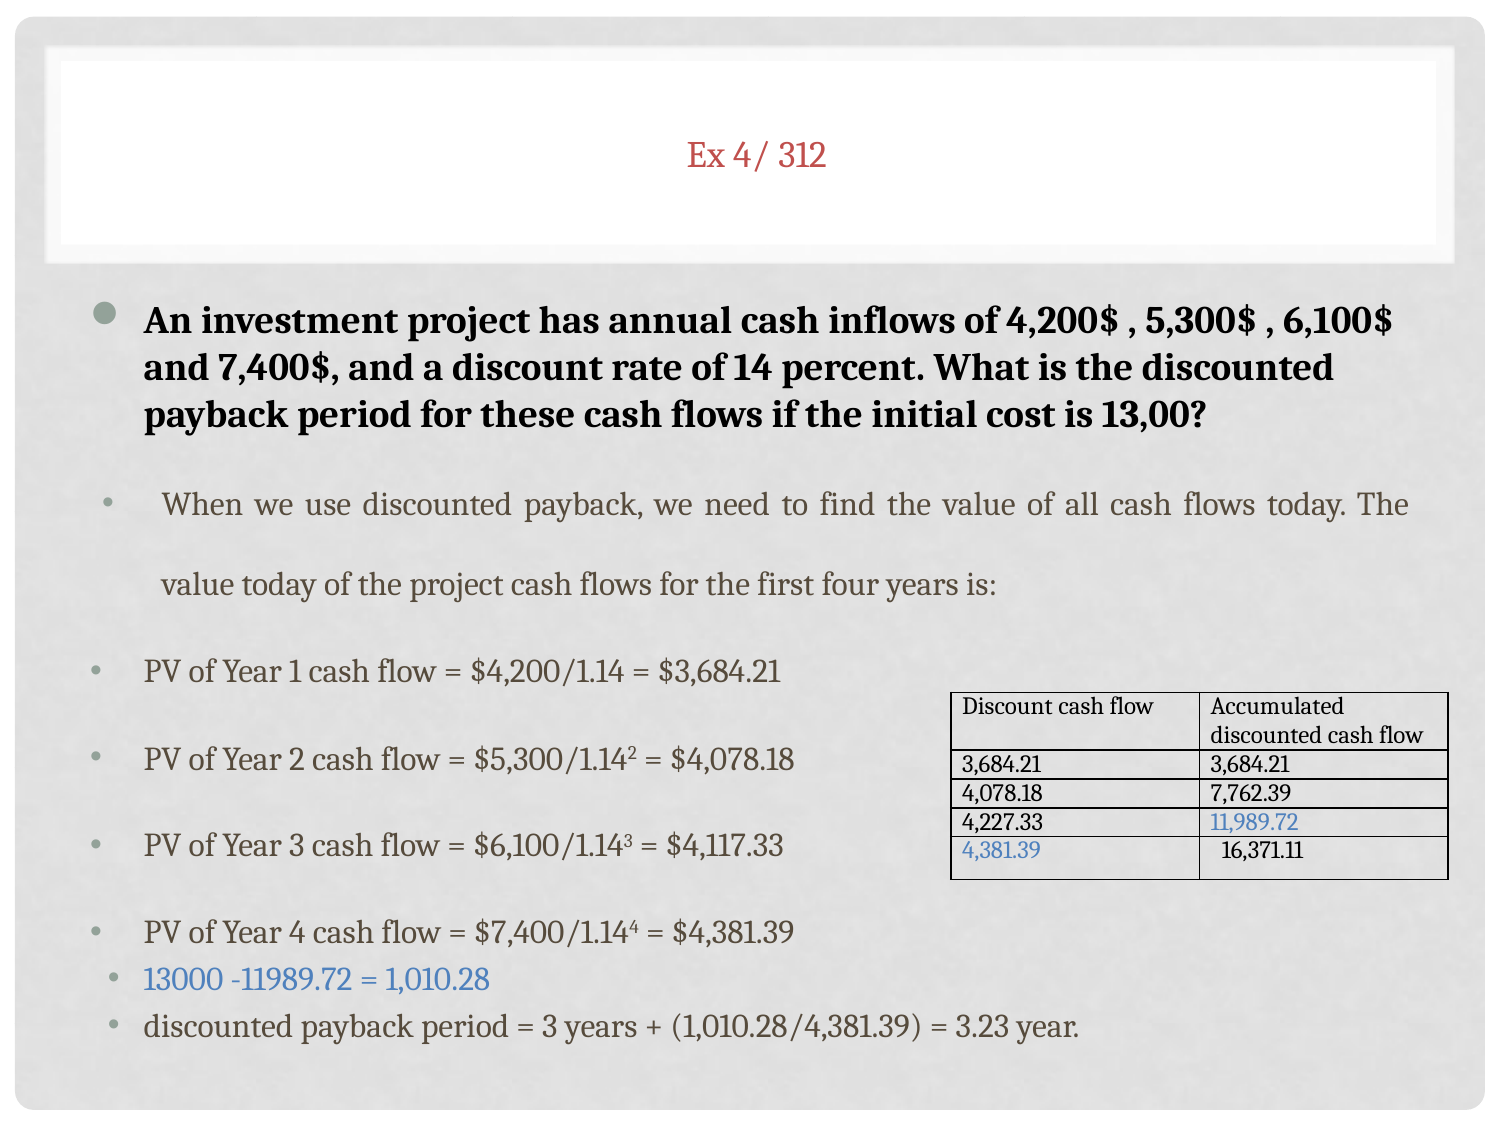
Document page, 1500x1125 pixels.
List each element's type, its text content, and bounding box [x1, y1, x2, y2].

table_cell 4,227.33 [952, 809, 1199, 836]
table_cell 4,078.18 [952, 780, 1199, 807]
table_cell 11,989.72 [1200, 809, 1447, 836]
table_header Discount cash flow [952, 693, 1199, 749]
table_cell 3,684.21 [1200, 751, 1447, 778]
table_cell 4,381.39 [952, 837, 1199, 879]
title Ex 4/ 312 [69, 66, 1425, 238]
table_cell 16,371.11 [1200, 837, 1447, 879]
table_cell 3,684.21 [952, 751, 1199, 778]
table_header Accumulated discounted cash flow [1200, 693, 1447, 749]
table_cell 7,762.39 [1200, 780, 1447, 807]
list An investment project has annual cash inflows of 4,200$ , 5,300$ , 6,100$ and 7,400$, and a discount rate of 14 percent. What is the discounted payback period for these cash flows if the initial cost is 13,00? When we use discounted payback, we need to find the value of all cash flows today. The value today of the project cash flows for the first four years is: PV of Year 1 cash flow = $4,200/1.14 = $3,684.21 PV of Year 2 cash flow = $5,300/1.142 = $4,078.18 PV of Year 3 cash flow = $6,100/1.143 = $4,117.33 PV of Year 4 cash flow = $7,400/1.144 = $4,381.39 13000 -11989.72 = 1,010.28 discounted payback period = 3 years + (1,010.28/4,381.39) = 3.23 year. [75, 287, 1425, 1059]
